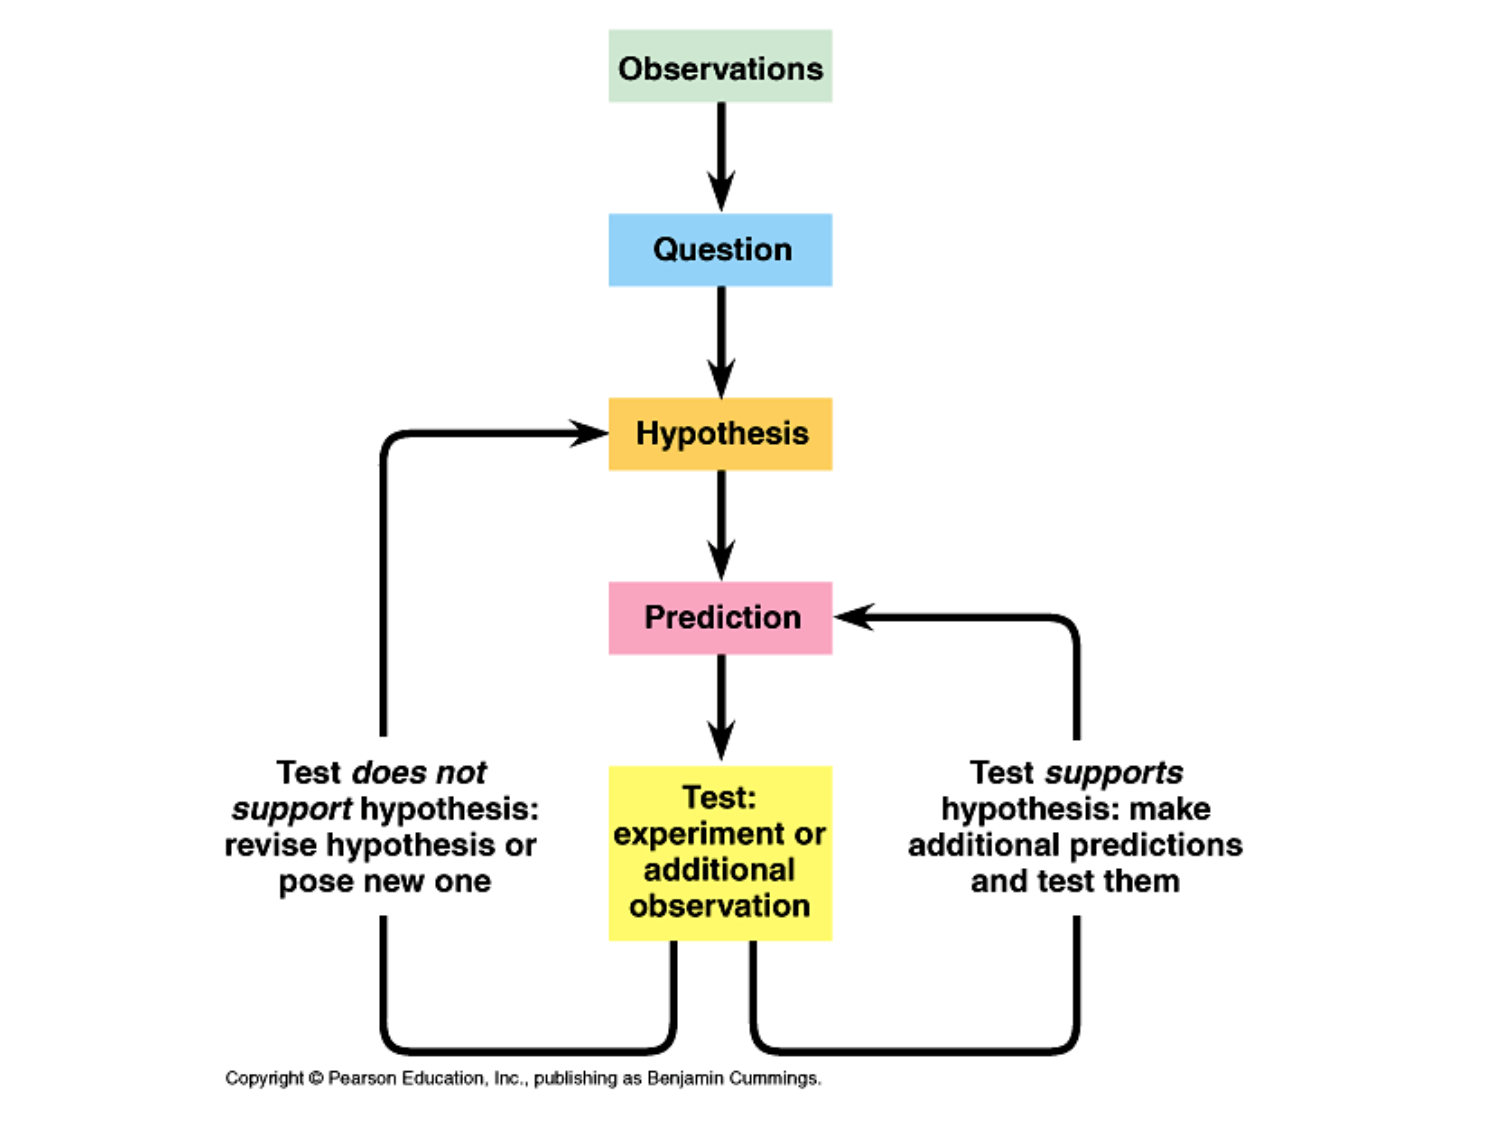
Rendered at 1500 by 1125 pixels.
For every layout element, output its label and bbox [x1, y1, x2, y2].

picture [212, 17, 1263, 1101]
